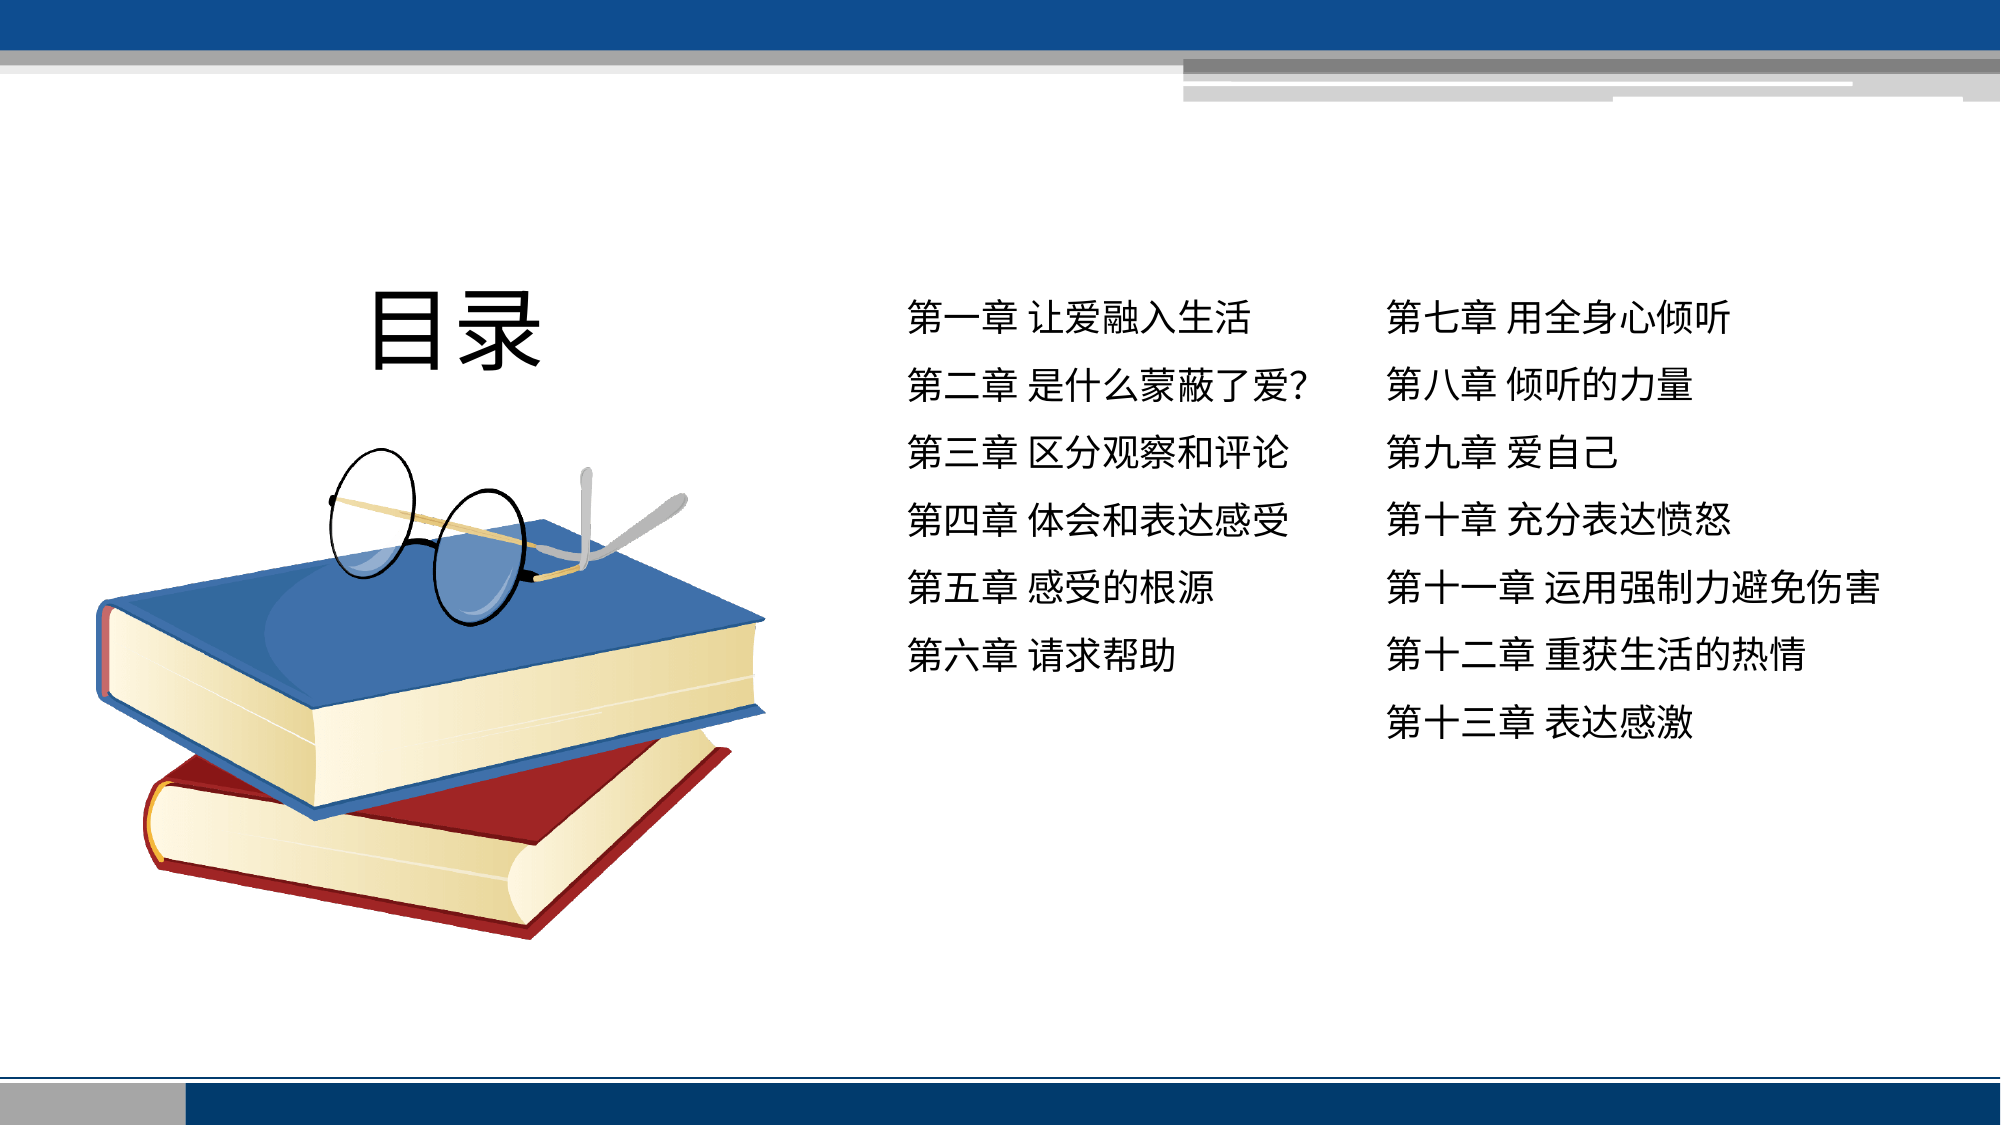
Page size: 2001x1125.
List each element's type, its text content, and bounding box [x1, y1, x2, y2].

text_box 目录 [347, 264, 561, 389]
picture [96, 448, 766, 940]
text_box 第一章 让爱融入生活 第二章 是什么蒙蔽了爱？ 第三章 区分观察和评论 第四章 体会和表达感受 第五章 感受的根源 第六章 请求帮助 [891, 264, 1370, 757]
text_box 第七章 用全身心倾听 第八章 倾听的力量 第九章 爱自己 第十章 充分表达愤怒 第十一章 运用强制力避免伤害 第十二章 重获生活的热情 第十三章 表达感激 [1370, 264, 1917, 818]
